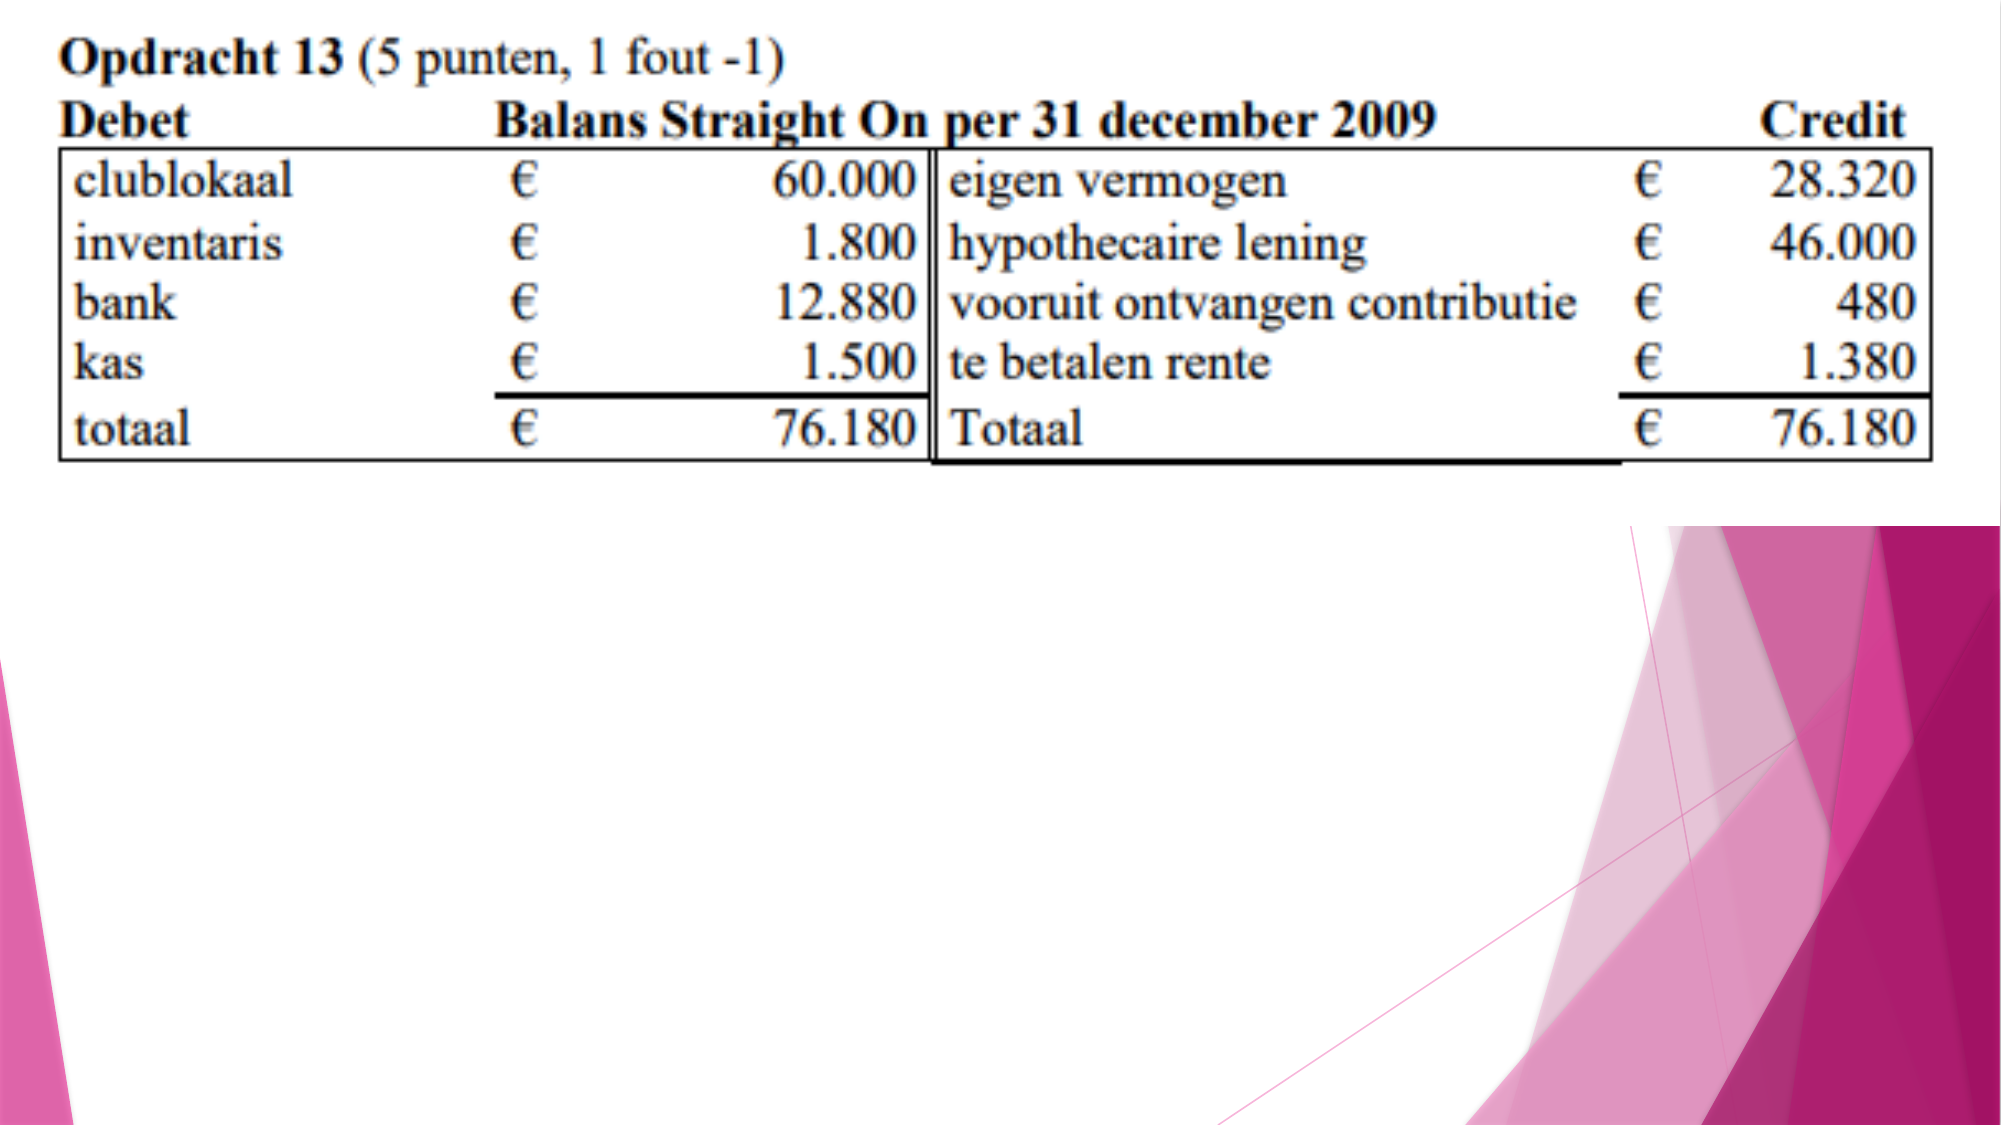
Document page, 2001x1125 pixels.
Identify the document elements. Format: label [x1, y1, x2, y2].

picture [0, 0, 2000, 542]
